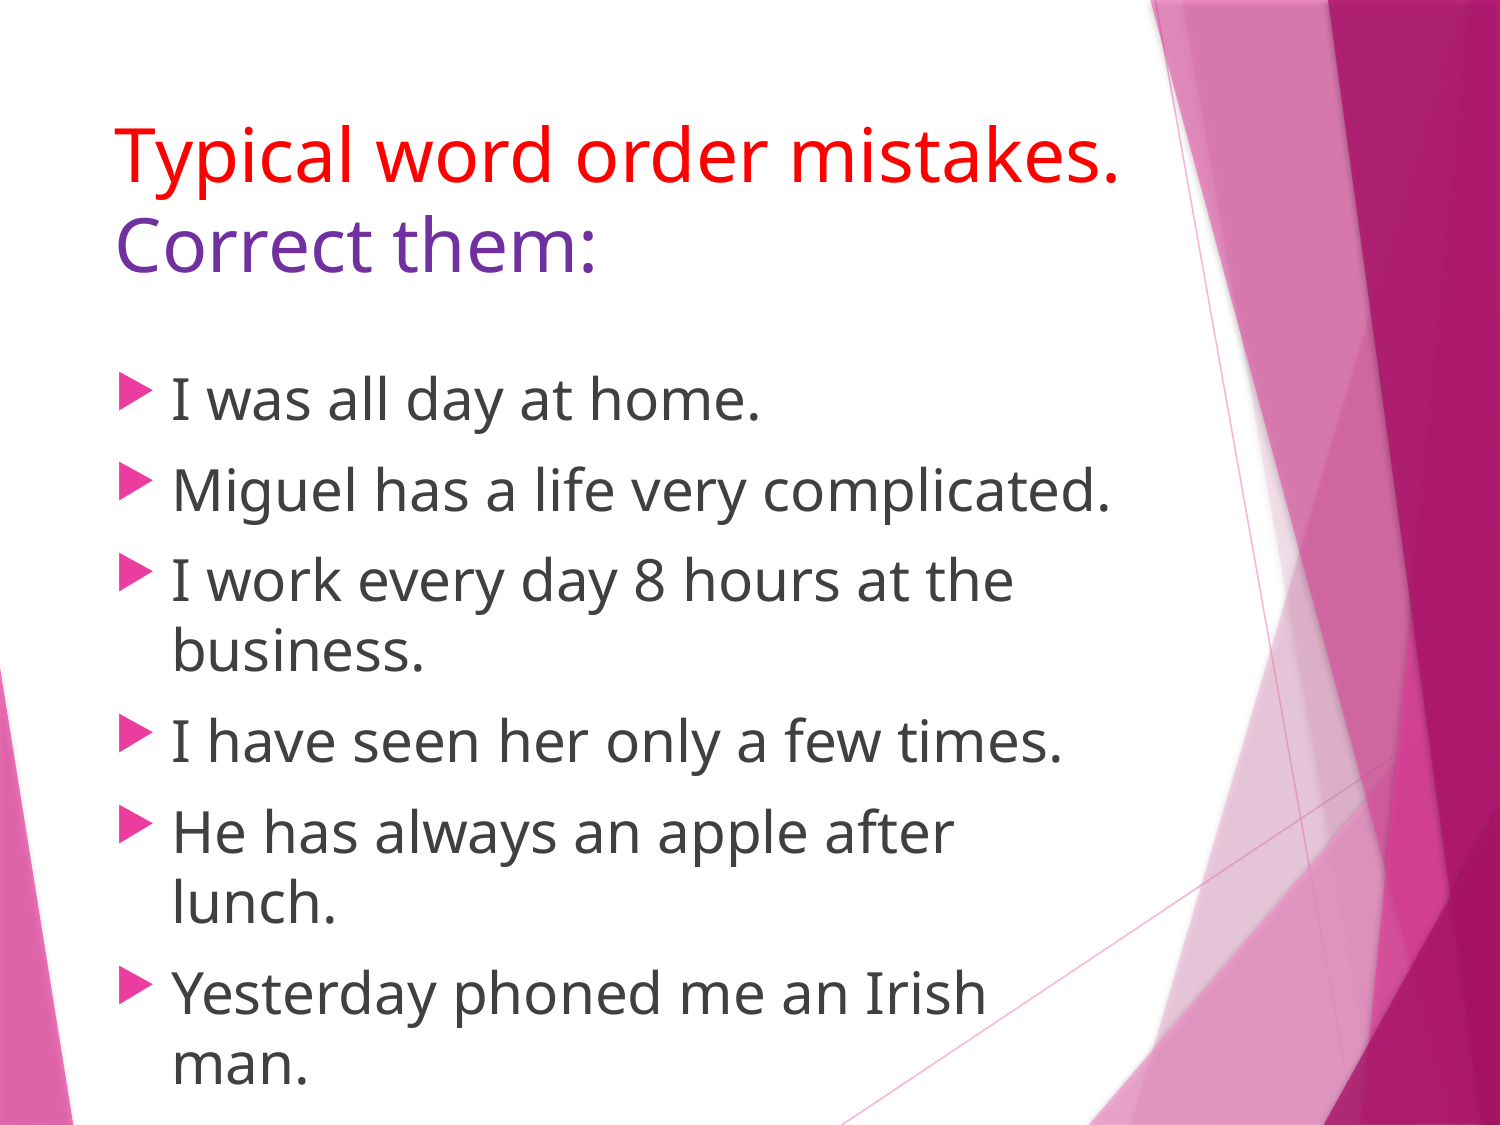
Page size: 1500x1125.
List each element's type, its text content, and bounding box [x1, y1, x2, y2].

title Typical word order mistakes. Correct them: [99, 99, 1142, 317]
list I was all day at home. Miguel has a life very complicated. I work every day 8 hours at the business. I have seen her only a few times. He has always an apple after lunch. Yesterday phoned me an Irish man. [99, 354, 1142, 992]
